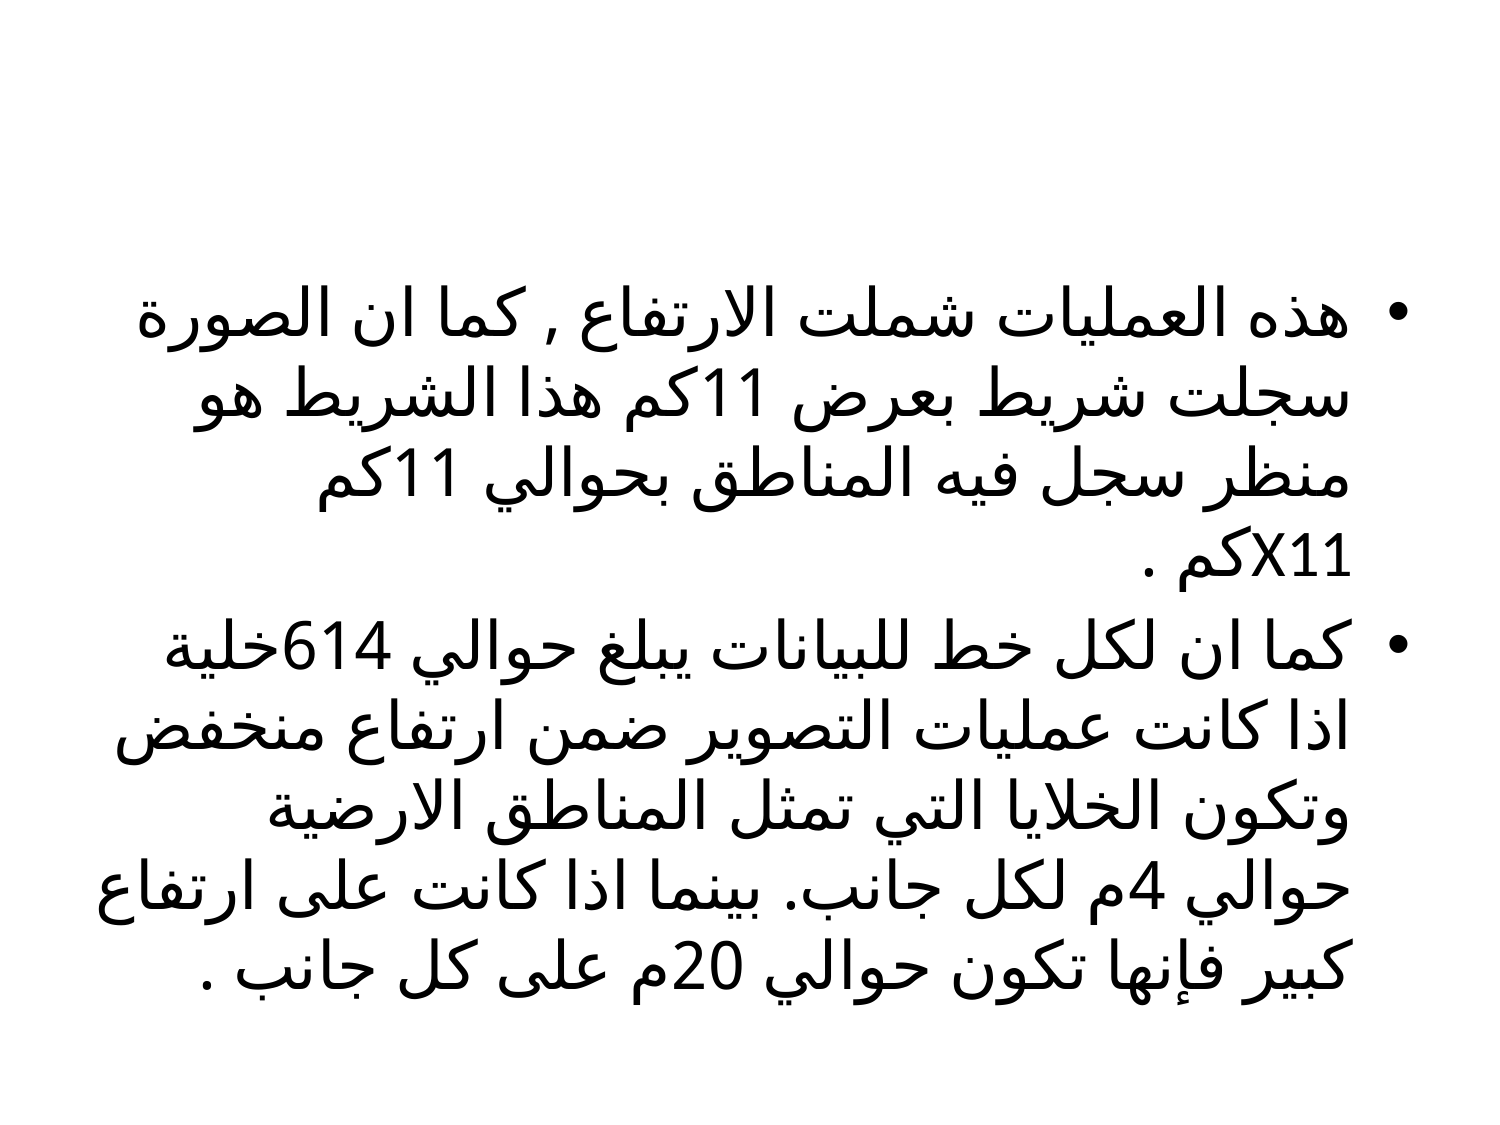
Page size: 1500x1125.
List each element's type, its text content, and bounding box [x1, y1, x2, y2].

list هذه العمليات شملت الارتفاع , كما ان الصورة سجلت شريط بعرض 11كم هذا الشريط هو منظر سجل فيه المناطق بحوالي 11كم X11كم . كما ان لكل خط للبيانات يبلغ حوالي 614خلية اذا كانت عمليات التصوير ضمن ارتفاع منخفض وتكون الخلايا التي تمثل المناطق الارضية حوالي 4م لكل جانب. بينما اذا كانت على ارتفاع كبير فإنها تكون حوالي 20م على كل جانب . [75, 262, 1425, 1005]
